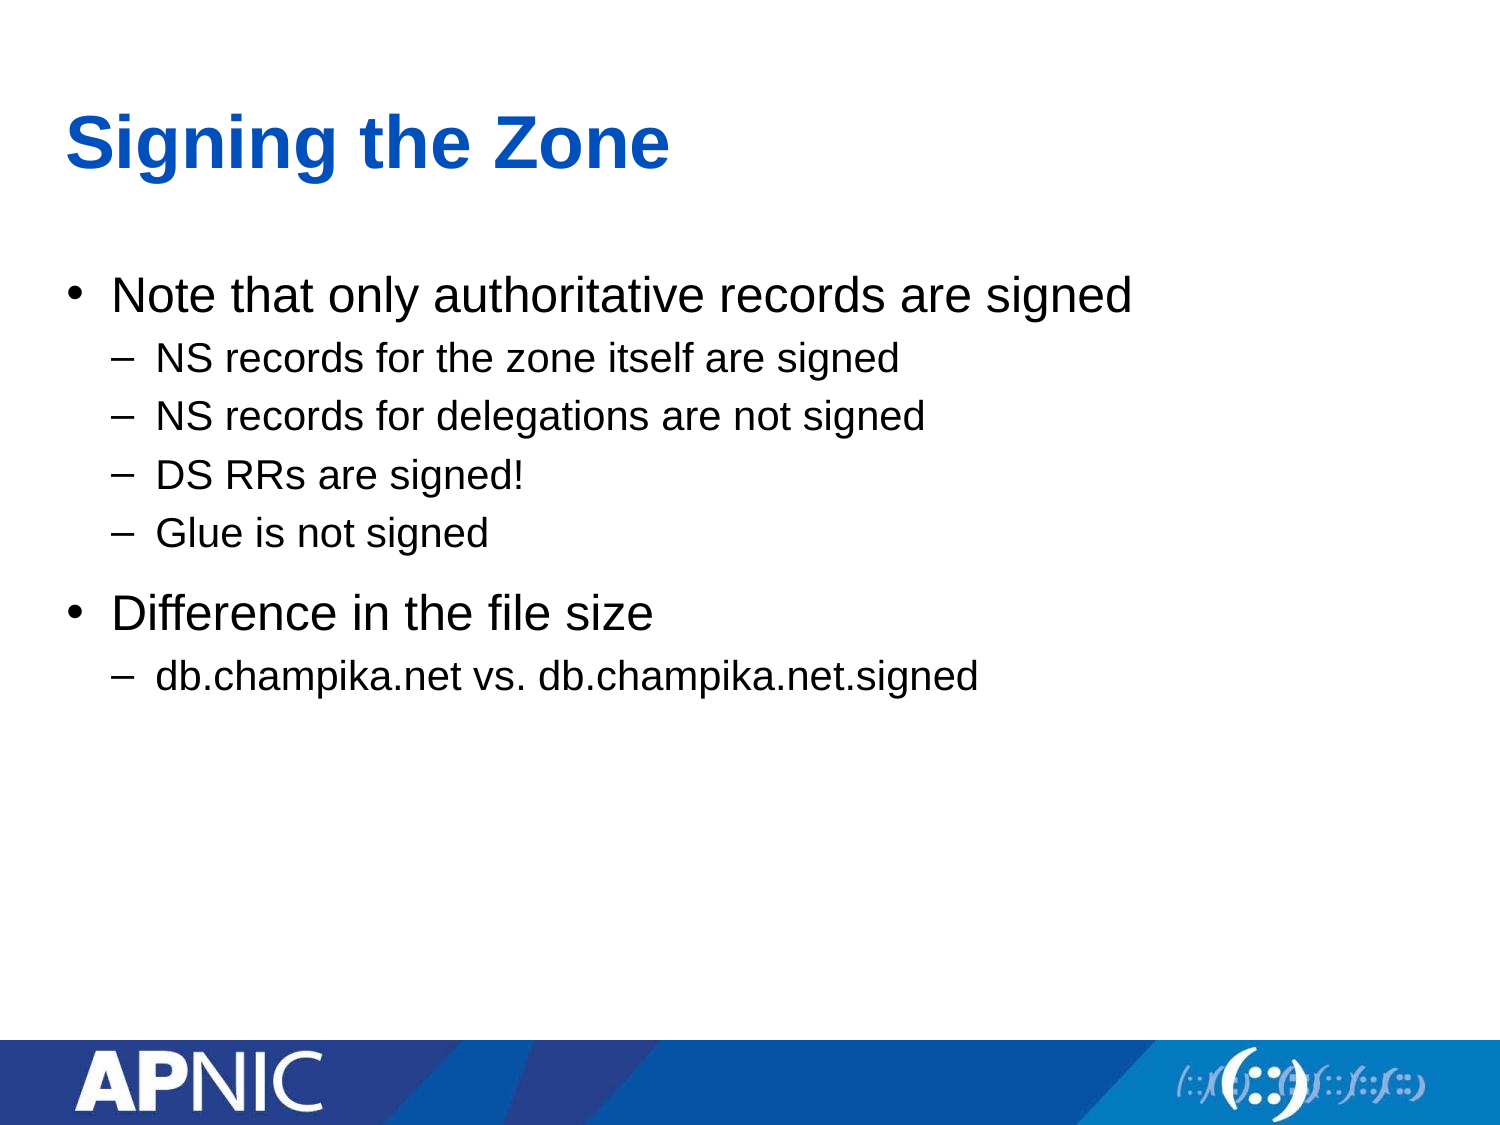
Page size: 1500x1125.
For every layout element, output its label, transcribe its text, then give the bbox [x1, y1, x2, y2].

picture [0, 1040, 1500, 1125]
title Signing the Zone [64, 45, 1436, 233]
list Note that only authoritative records are signed NS records for the zone itself are signed NS records for delegations are not signed DS RRs are signed! Glue is not signed Difference in the file size db.champika.net vs. db.champika.net.signed [66, 262, 1437, 1012]
